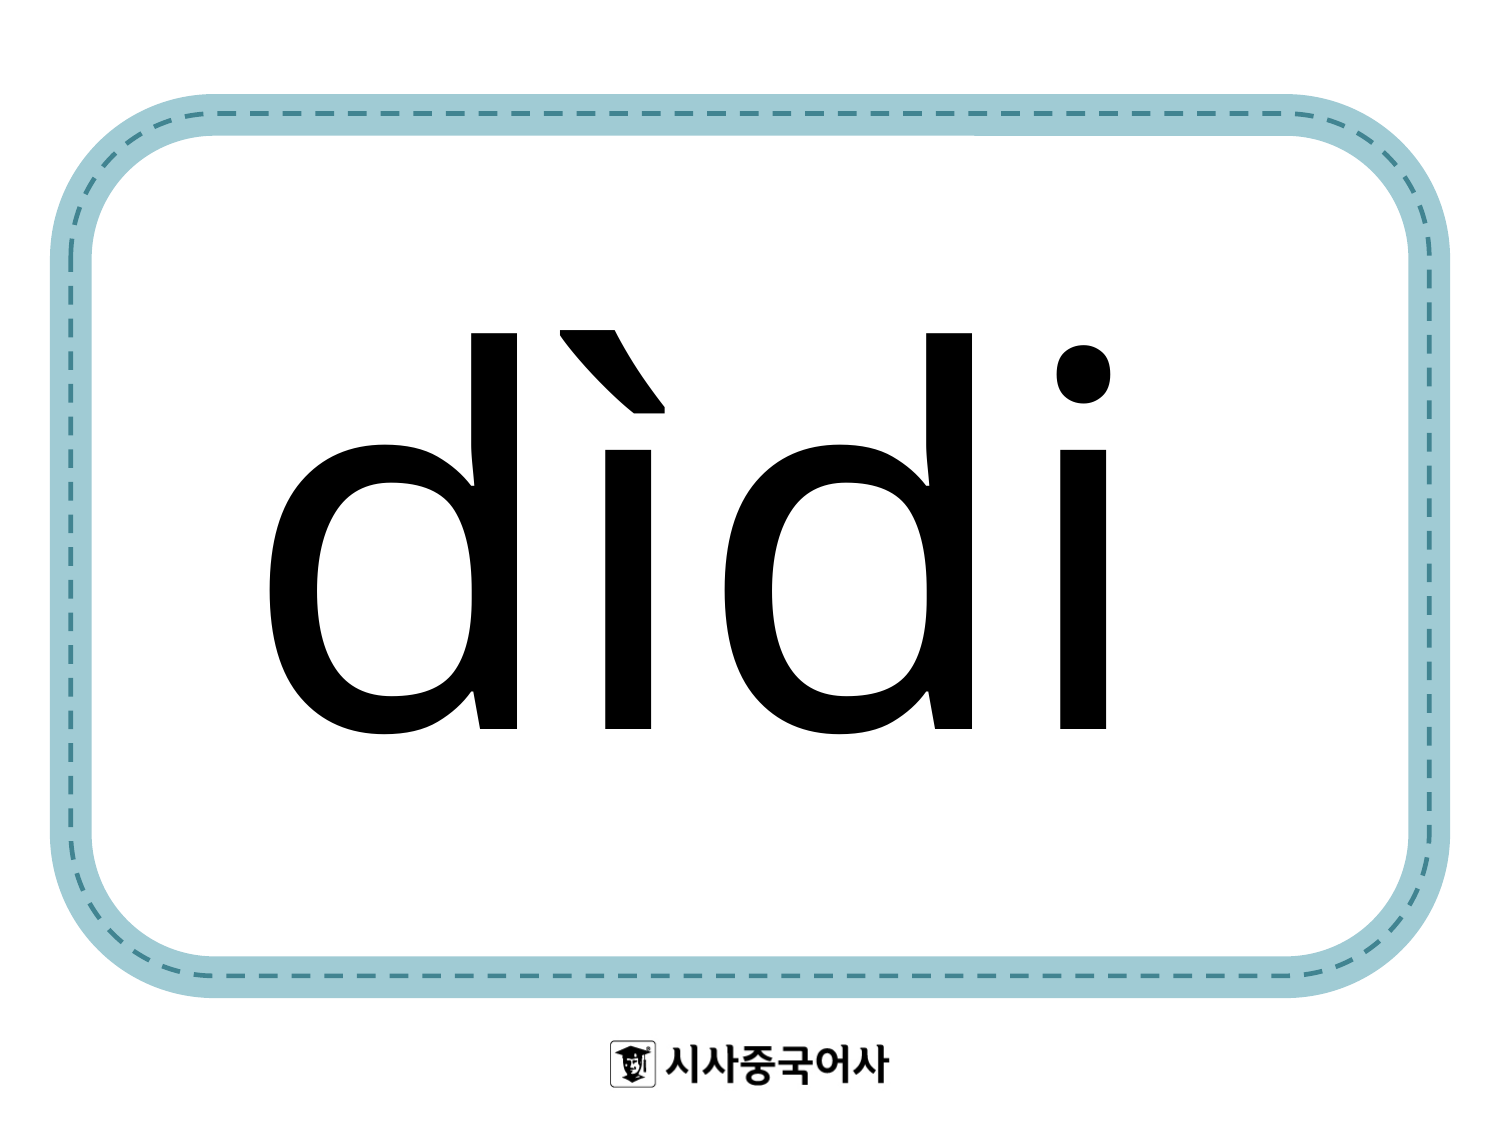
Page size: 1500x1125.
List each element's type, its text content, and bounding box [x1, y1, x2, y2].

text_box dìdi [145, 189, 1354, 853]
picture [602, 1034, 898, 1094]
